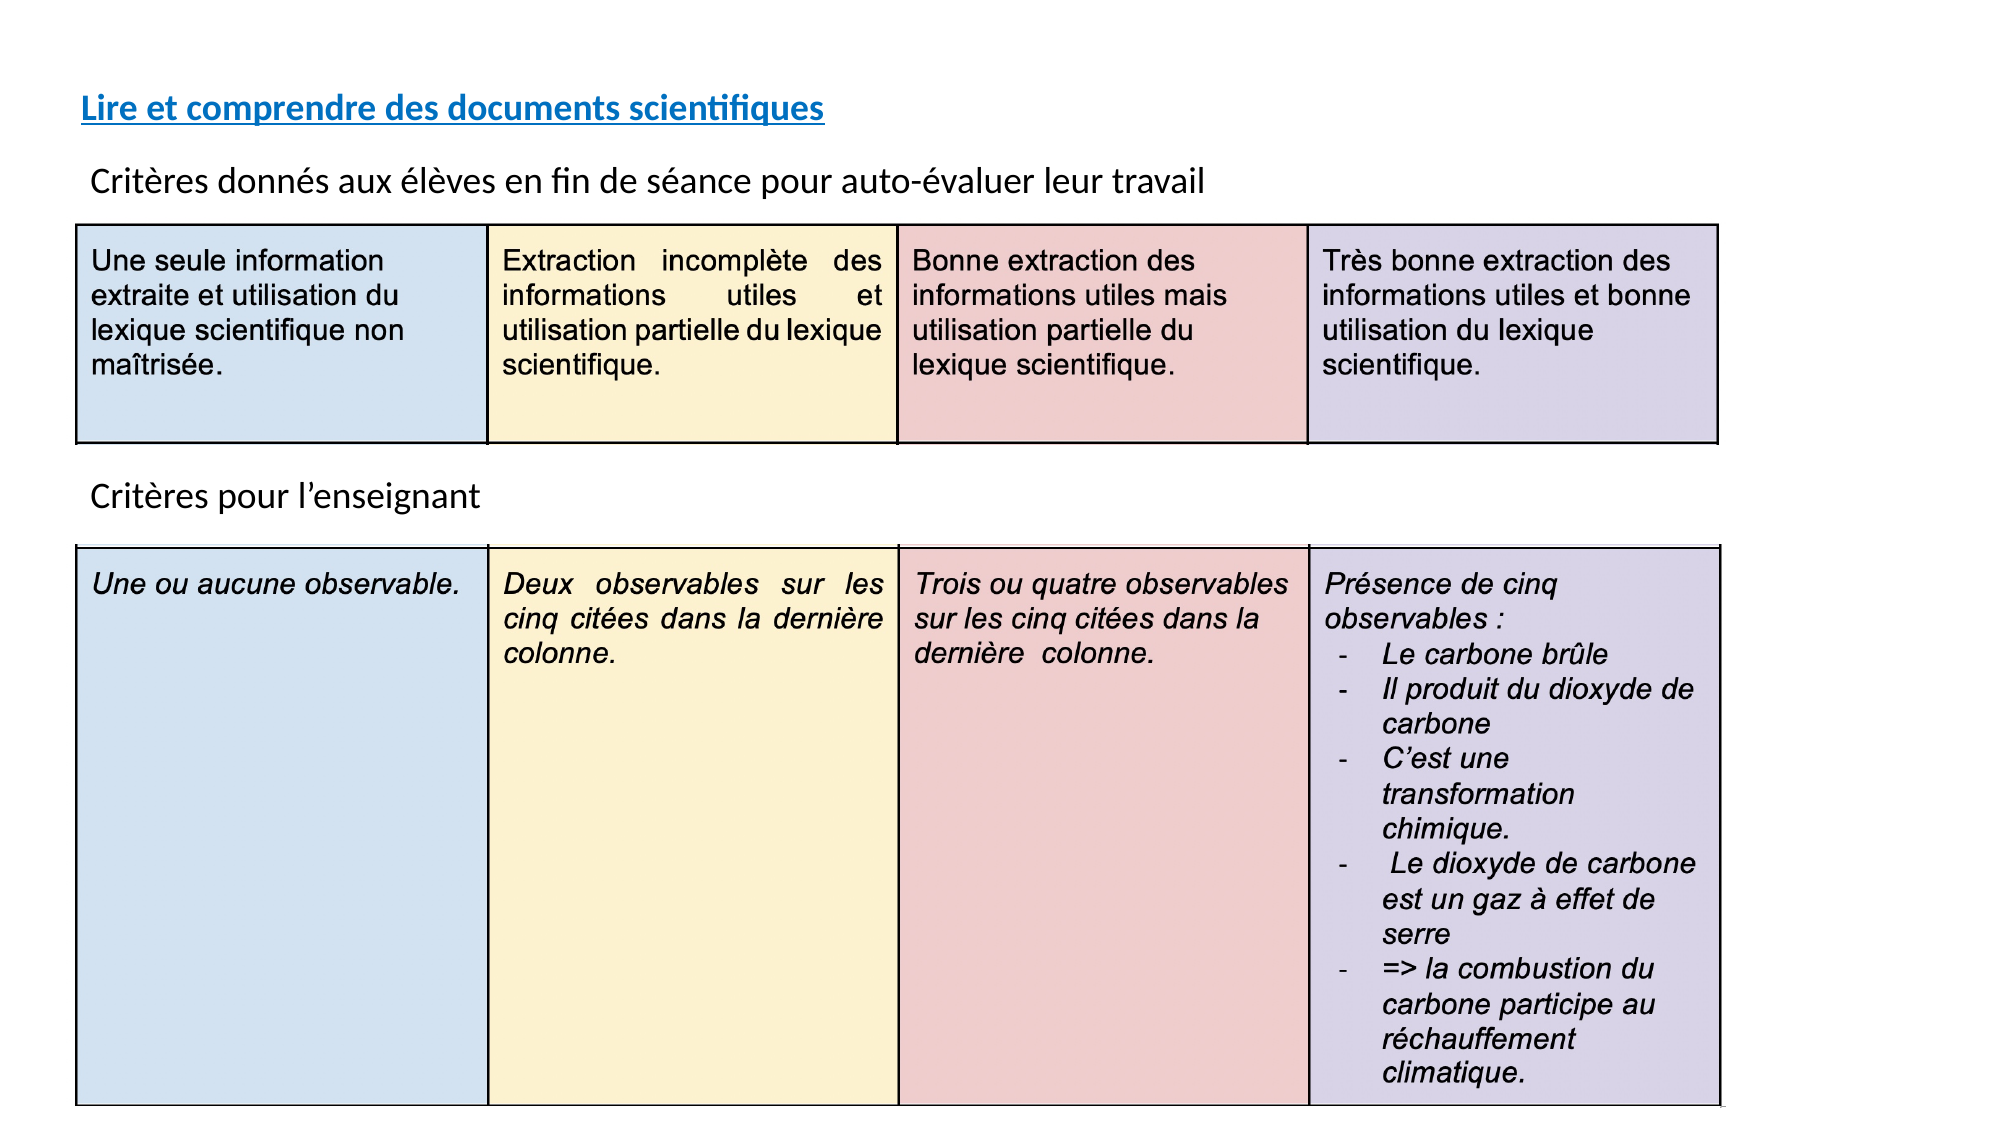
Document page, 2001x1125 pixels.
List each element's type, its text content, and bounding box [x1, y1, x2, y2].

picture [66, 544, 1726, 1108]
text_box Critères pour l’enseignant [75, 463, 852, 524]
picture [66, 217, 1726, 445]
text_box Lire et comprendre des documents scientifiques [66, 75, 1492, 136]
text_box Critères donnés aux élèves en fin de séance pour auto-évaluer leur travail [75, 148, 1540, 209]
